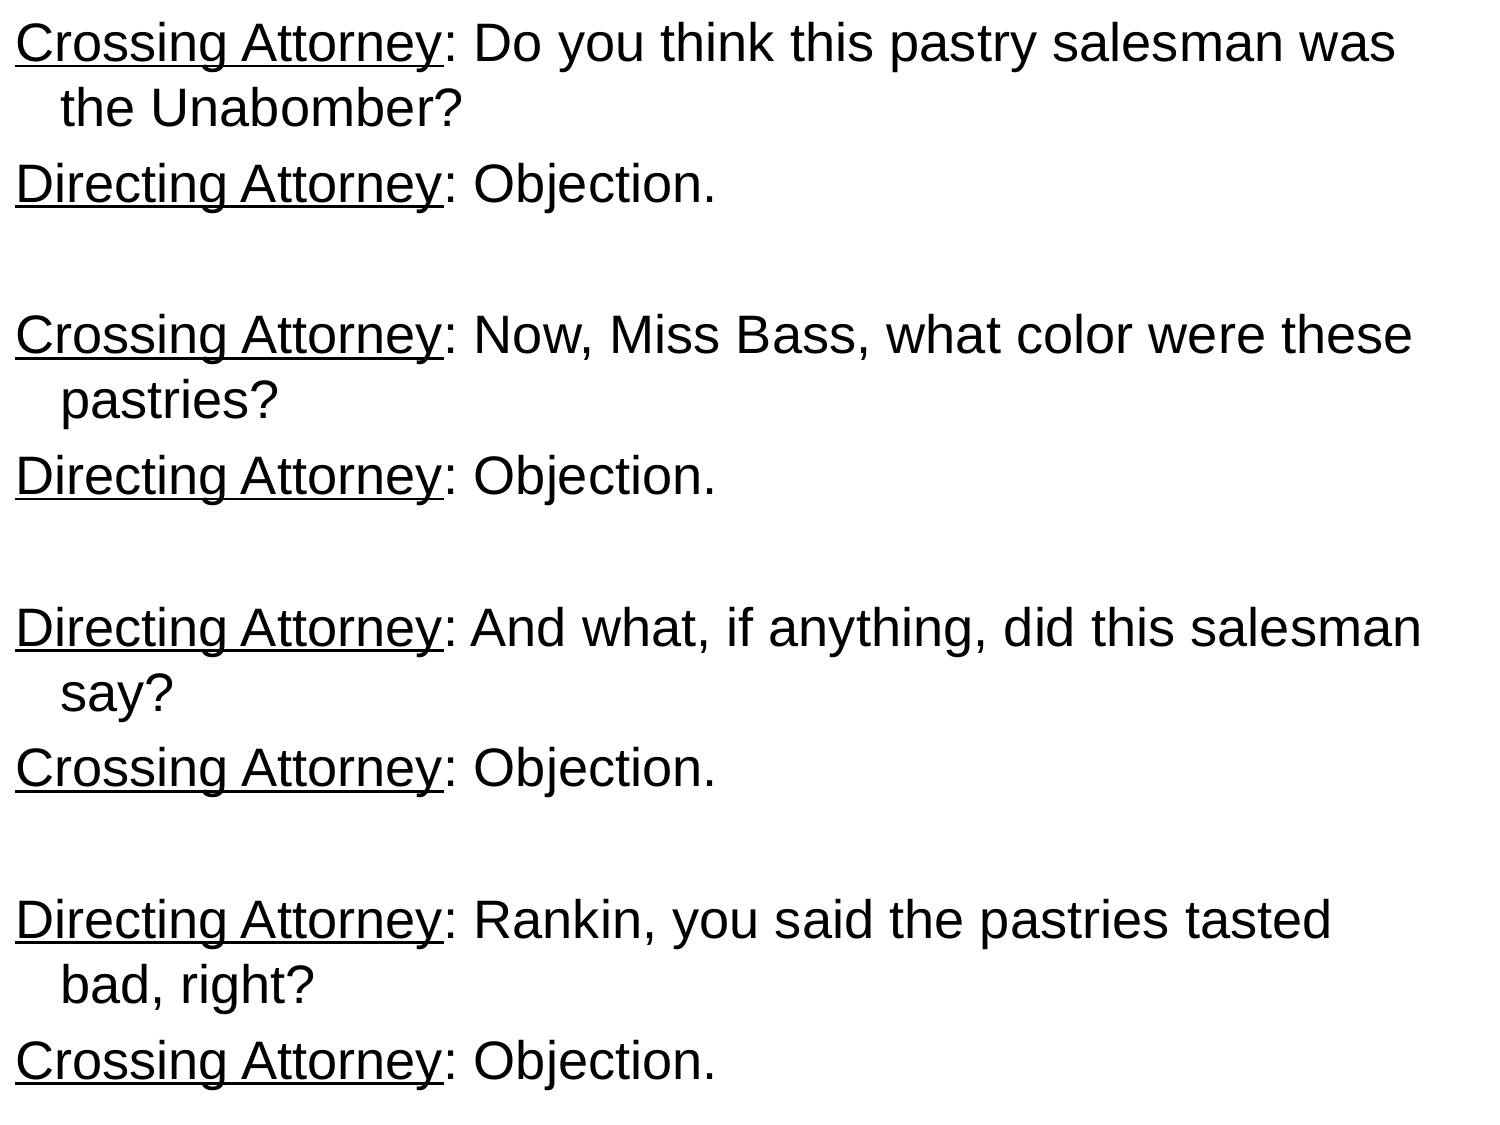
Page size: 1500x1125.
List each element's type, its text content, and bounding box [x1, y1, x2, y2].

list Crossing Attorney: Do you think this pastry salesman was the Unabomber? Directing Attorney: Objection. Crossing Attorney: Now, Miss Bass, what color were these pastries? Directing Attorney: Objection. Directing Attorney: And what, if anything, did this salesman say? Crossing Attorney: Objection. Directing Attorney: Rankin, you said the pastries tasted bad, right? Crossing Attorney: Objection. [0, 0, 1463, 900]
